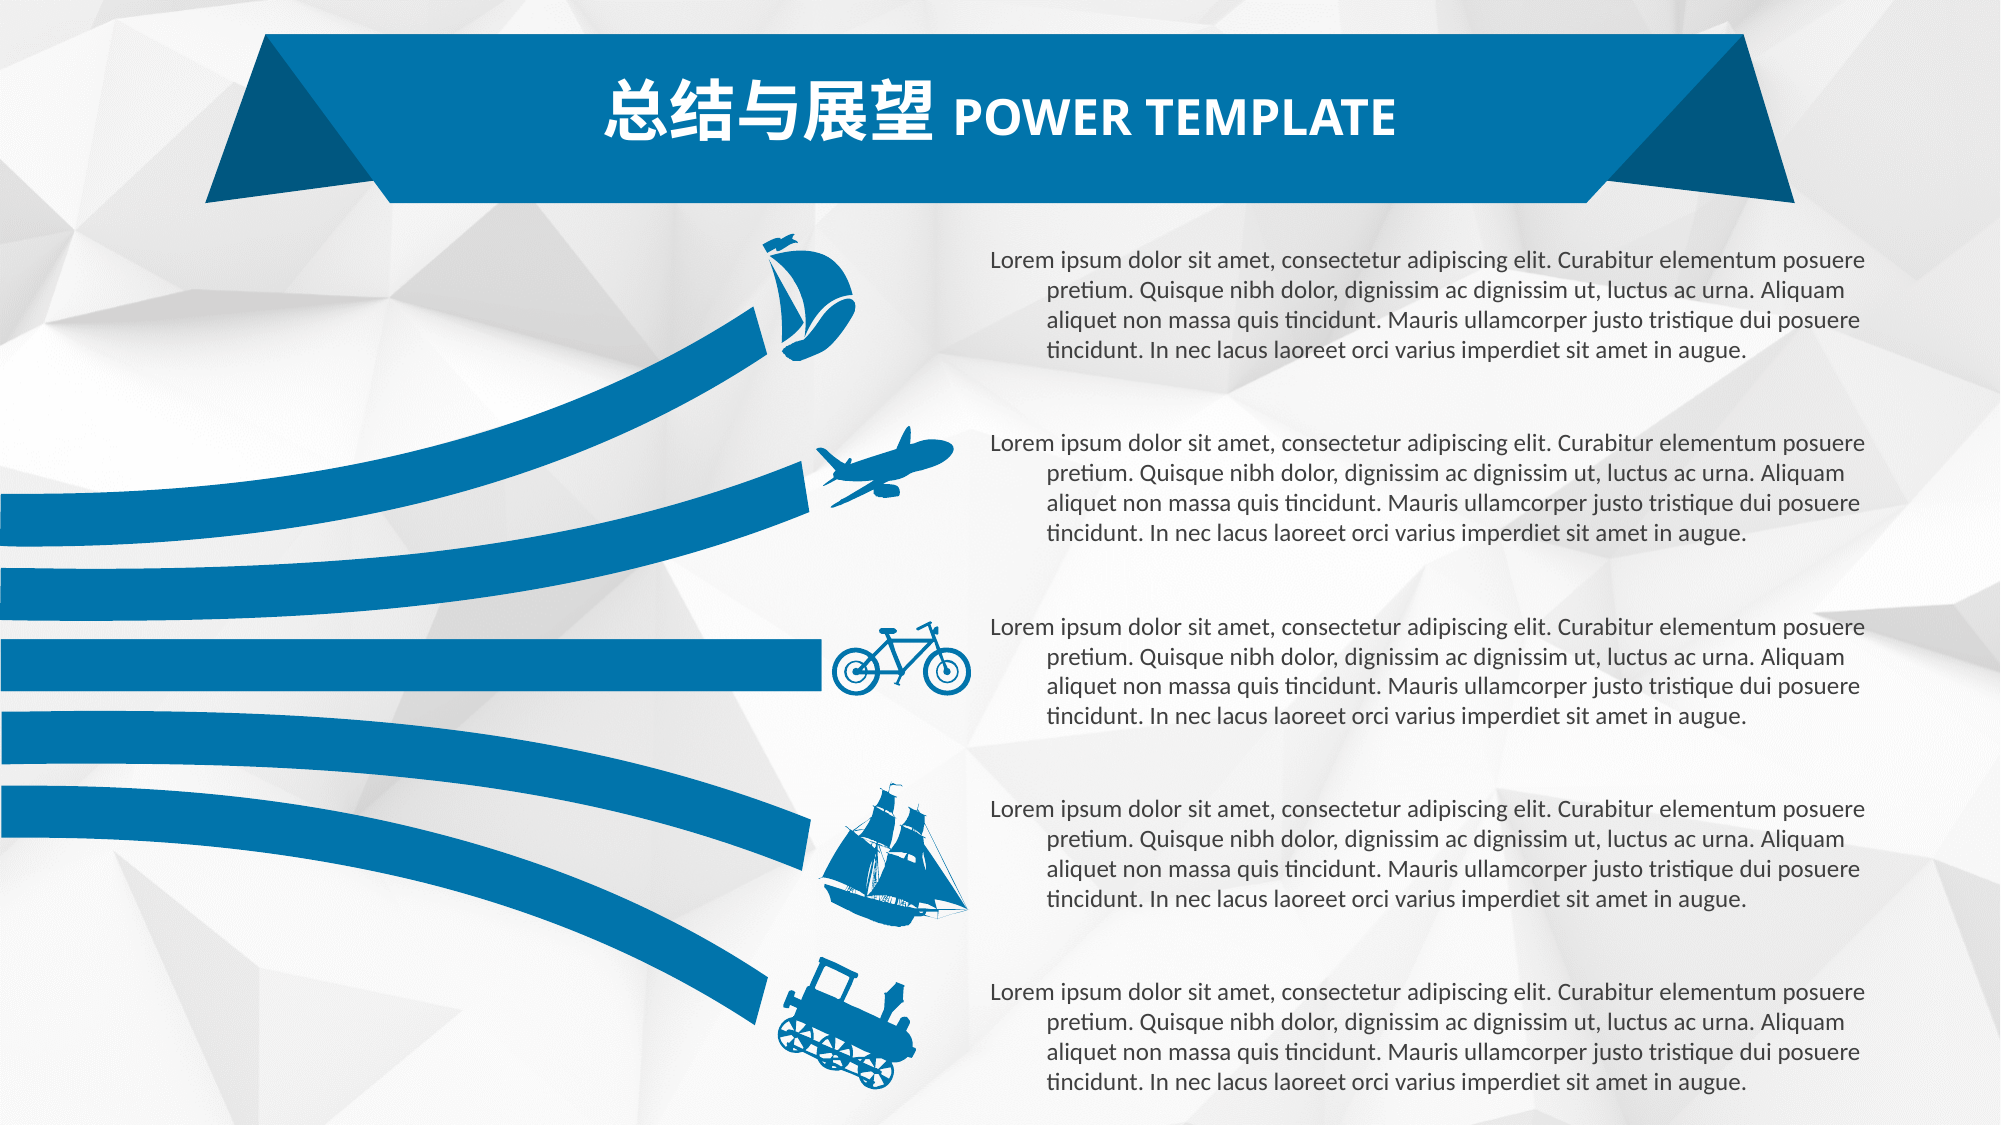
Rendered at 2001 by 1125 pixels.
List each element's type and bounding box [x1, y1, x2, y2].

picture [0, 0, 2001, 1125]
text_box [205, 34, 1795, 204]
